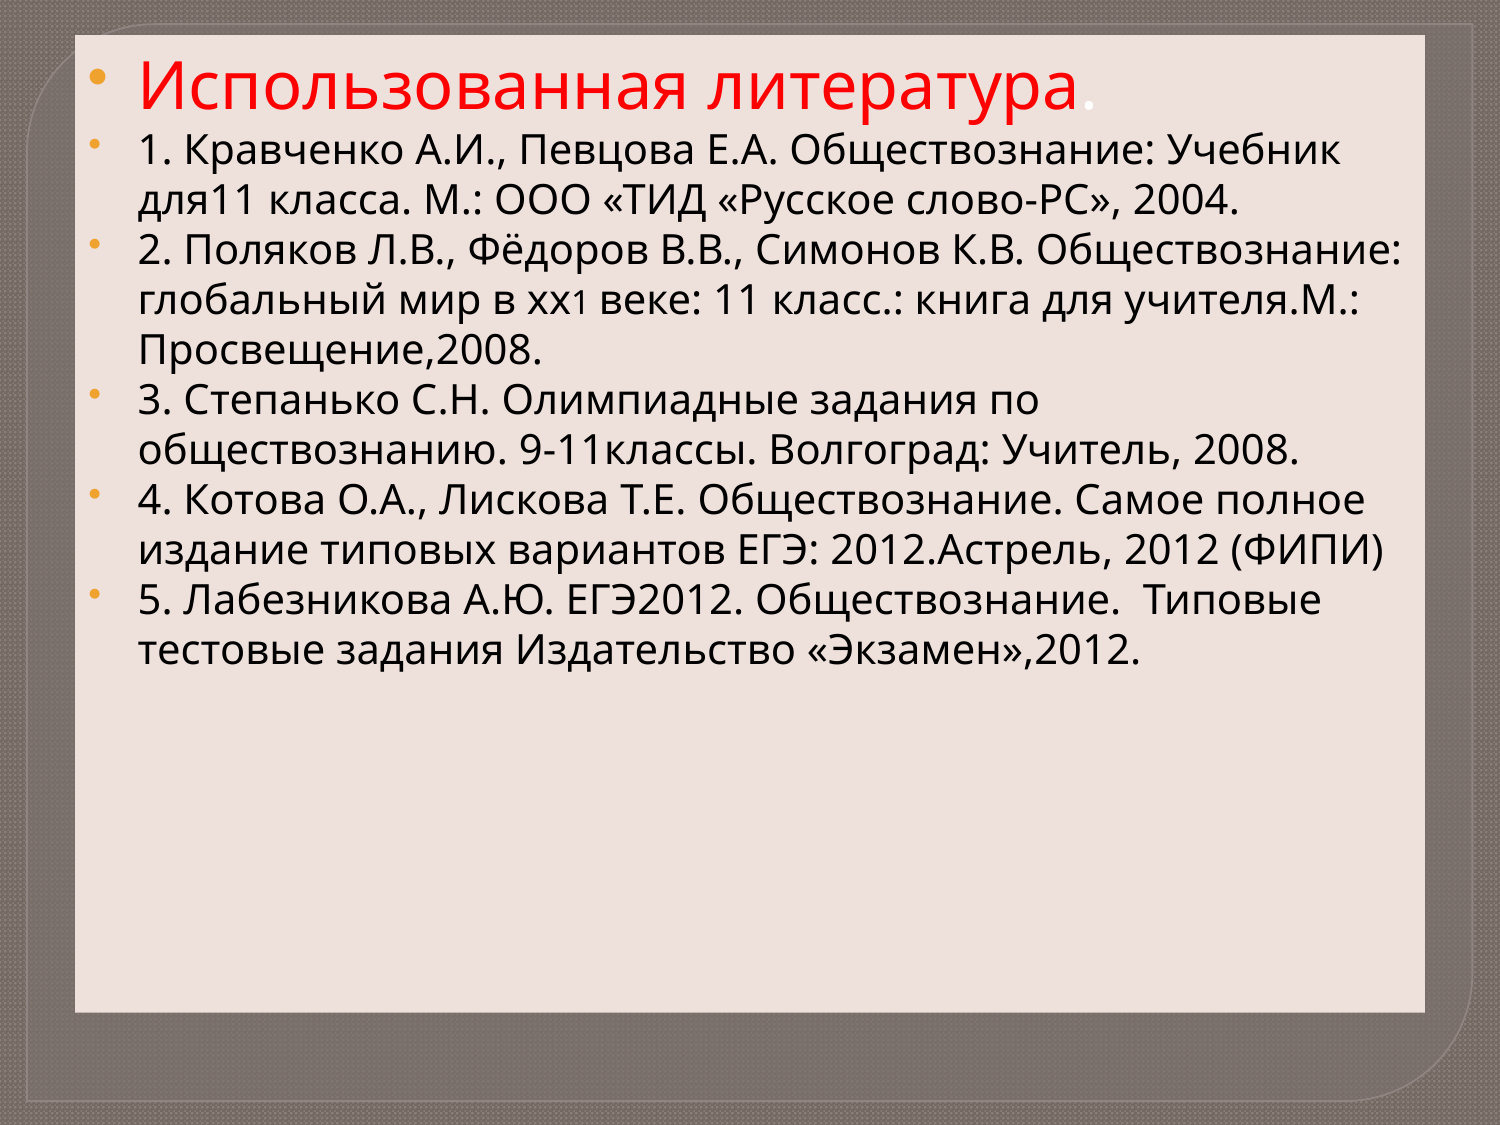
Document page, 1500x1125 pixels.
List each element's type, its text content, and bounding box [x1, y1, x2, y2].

list Использованная литература. 1. Кравченко А.И., Певцова Е.А. Обществознание: Учебник для11 класса. М.: ООО «ТИД «Русское слово-РС», 2004. 2. Поляков Л.В., Фёдоров В.В., Симонов К.В. Обществознание: глобальный мир в хх1 веке: 11 класс.: книга для учителя.М.: Просвещение,2008. 3. Степанько С.Н. Олимпиадные задания по обществознанию. 9-11классы. Волгоград: Учитель, 2008. 4. Котова О.А., Лискова Т.Е. Обществознание. Самое полное издание типовых вариантов ЕГЭ: 2012.Астрель, 2012 (ФИПИ) 5. Лабезникова А.Ю. ЕГЭ2012. Обществознание. Типовые тестовые задания Издательство «Экзамен»,2012. [75, 35, 1425, 1013]
